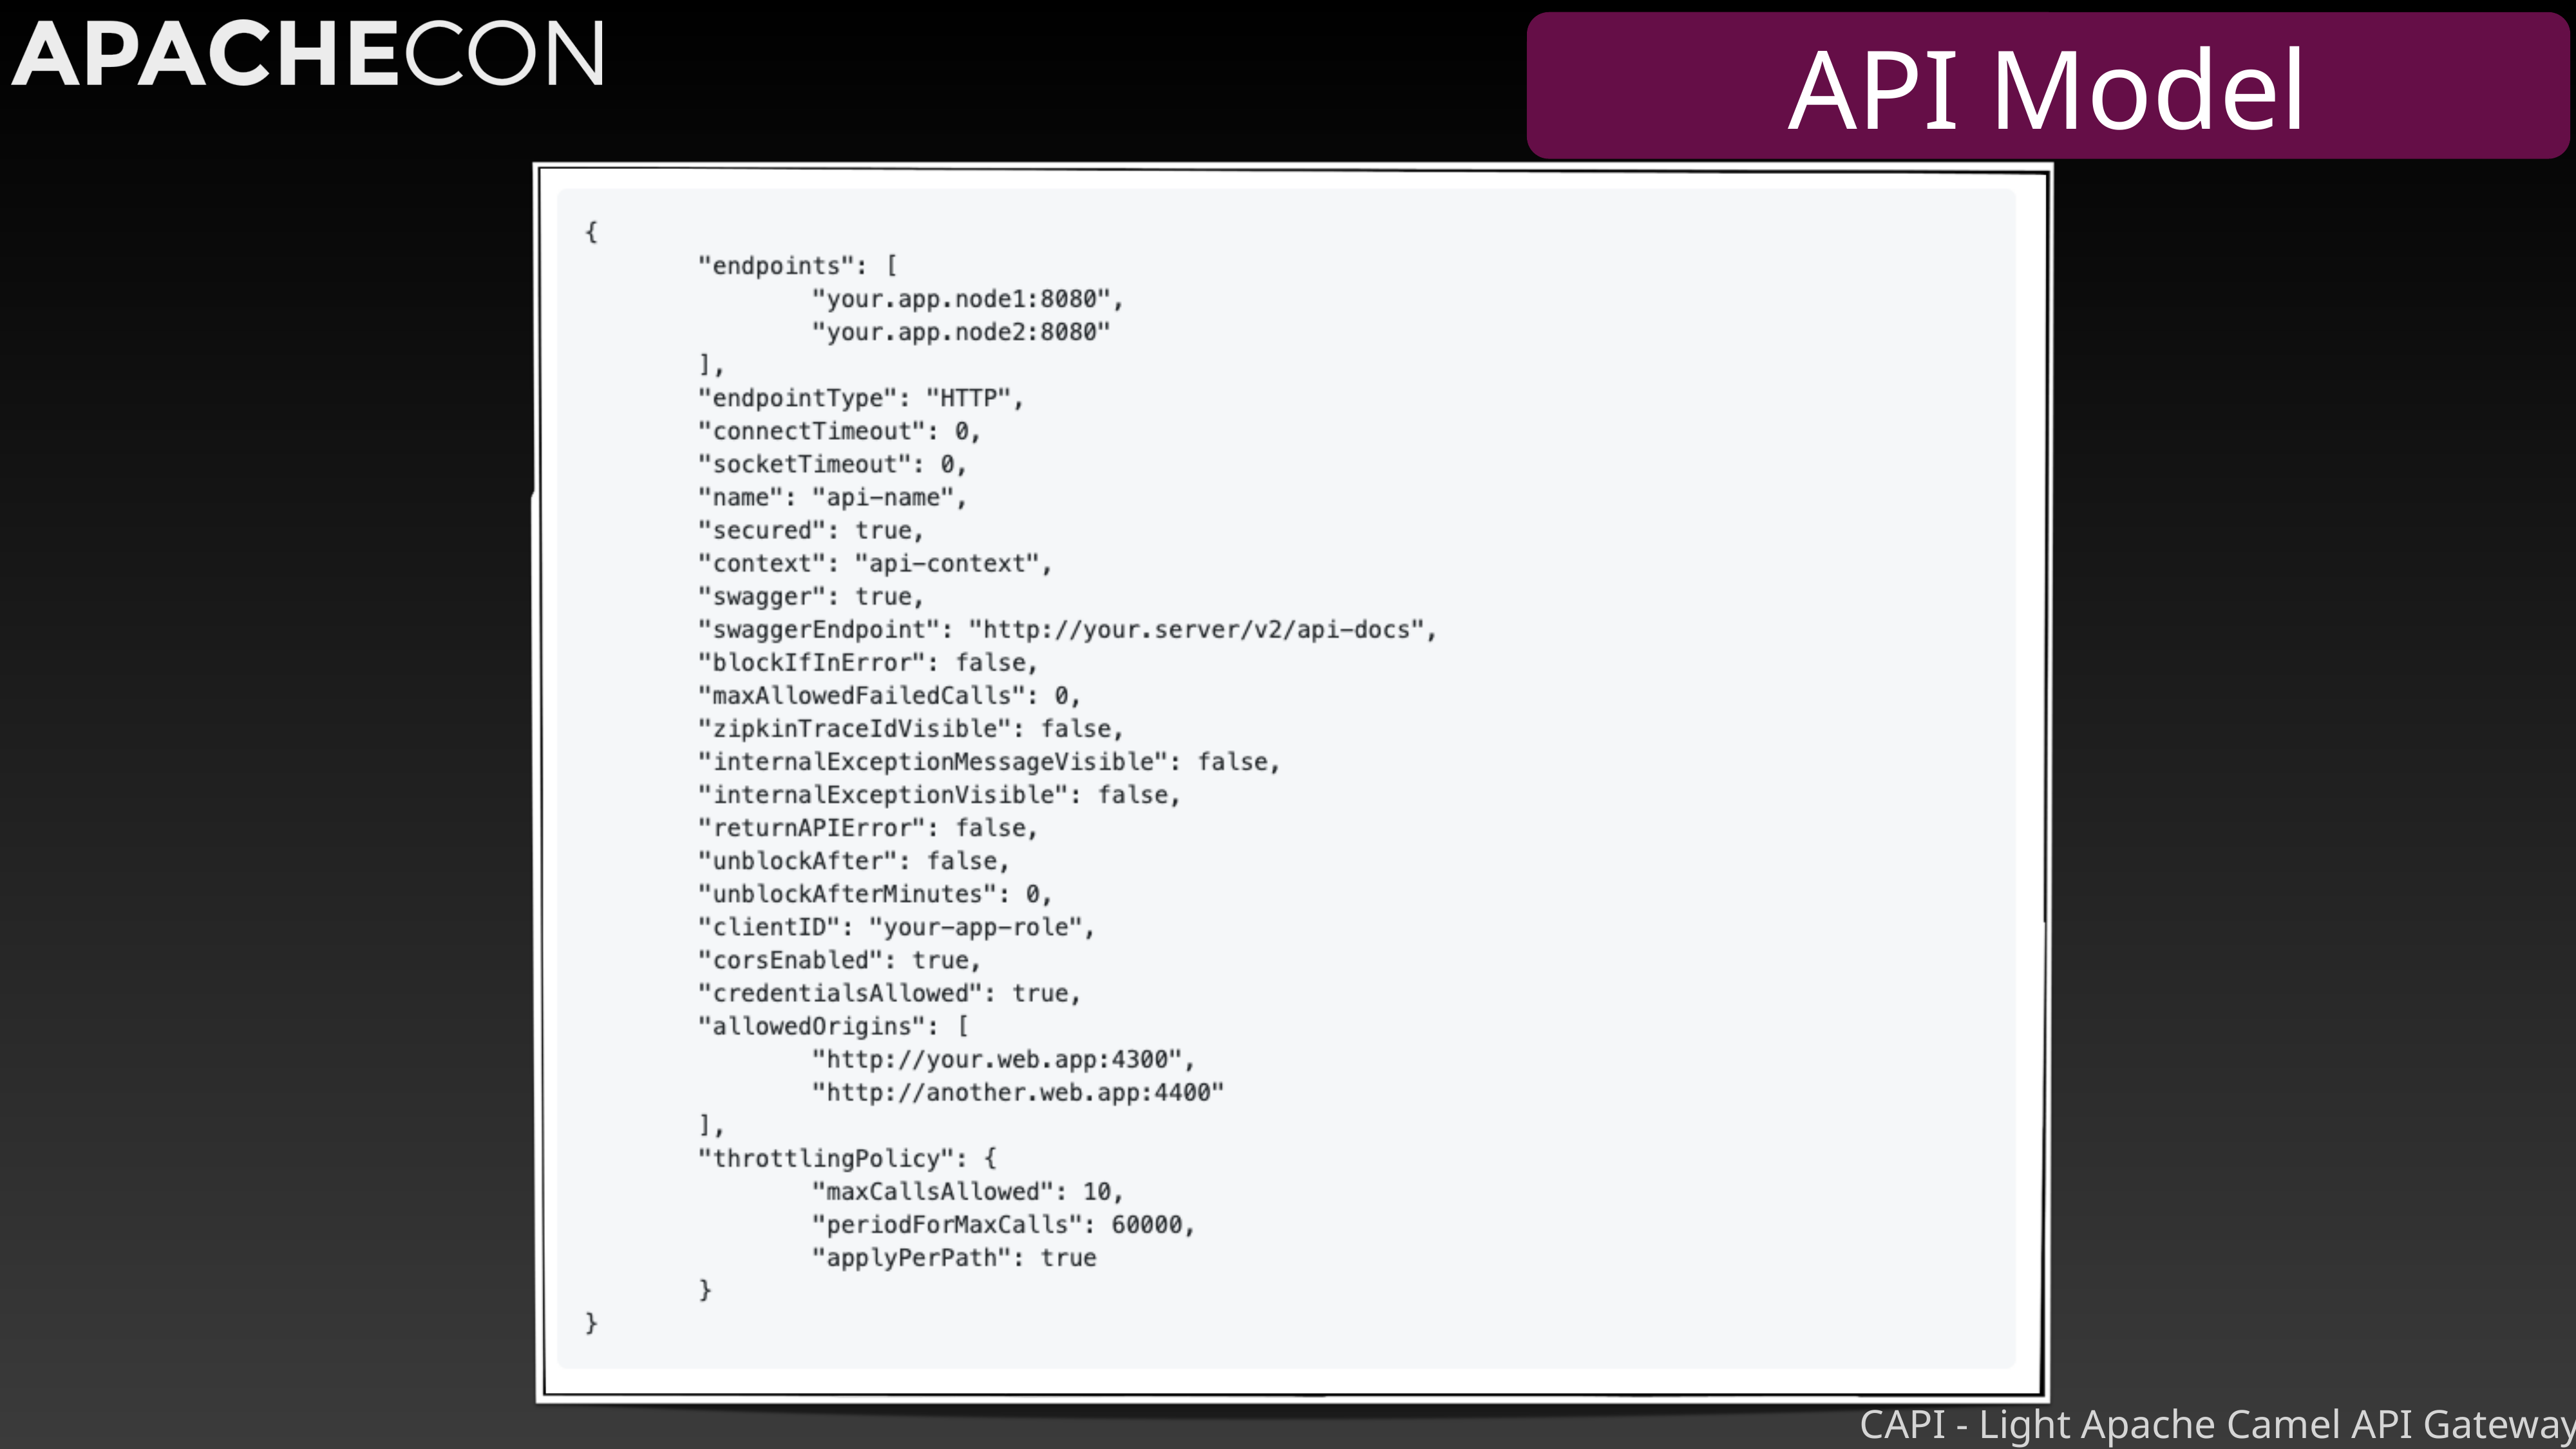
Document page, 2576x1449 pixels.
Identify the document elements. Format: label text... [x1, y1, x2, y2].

picture [547, 177, 2029, 1381]
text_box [529, 157, 2059, 1423]
picture [11, 19, 602, 86]
text_box API Model [1526, 12, 2571, 159]
subtitle CAPI - Light Apache Camel API Gateway [1066, 1394, 2576, 1449]
